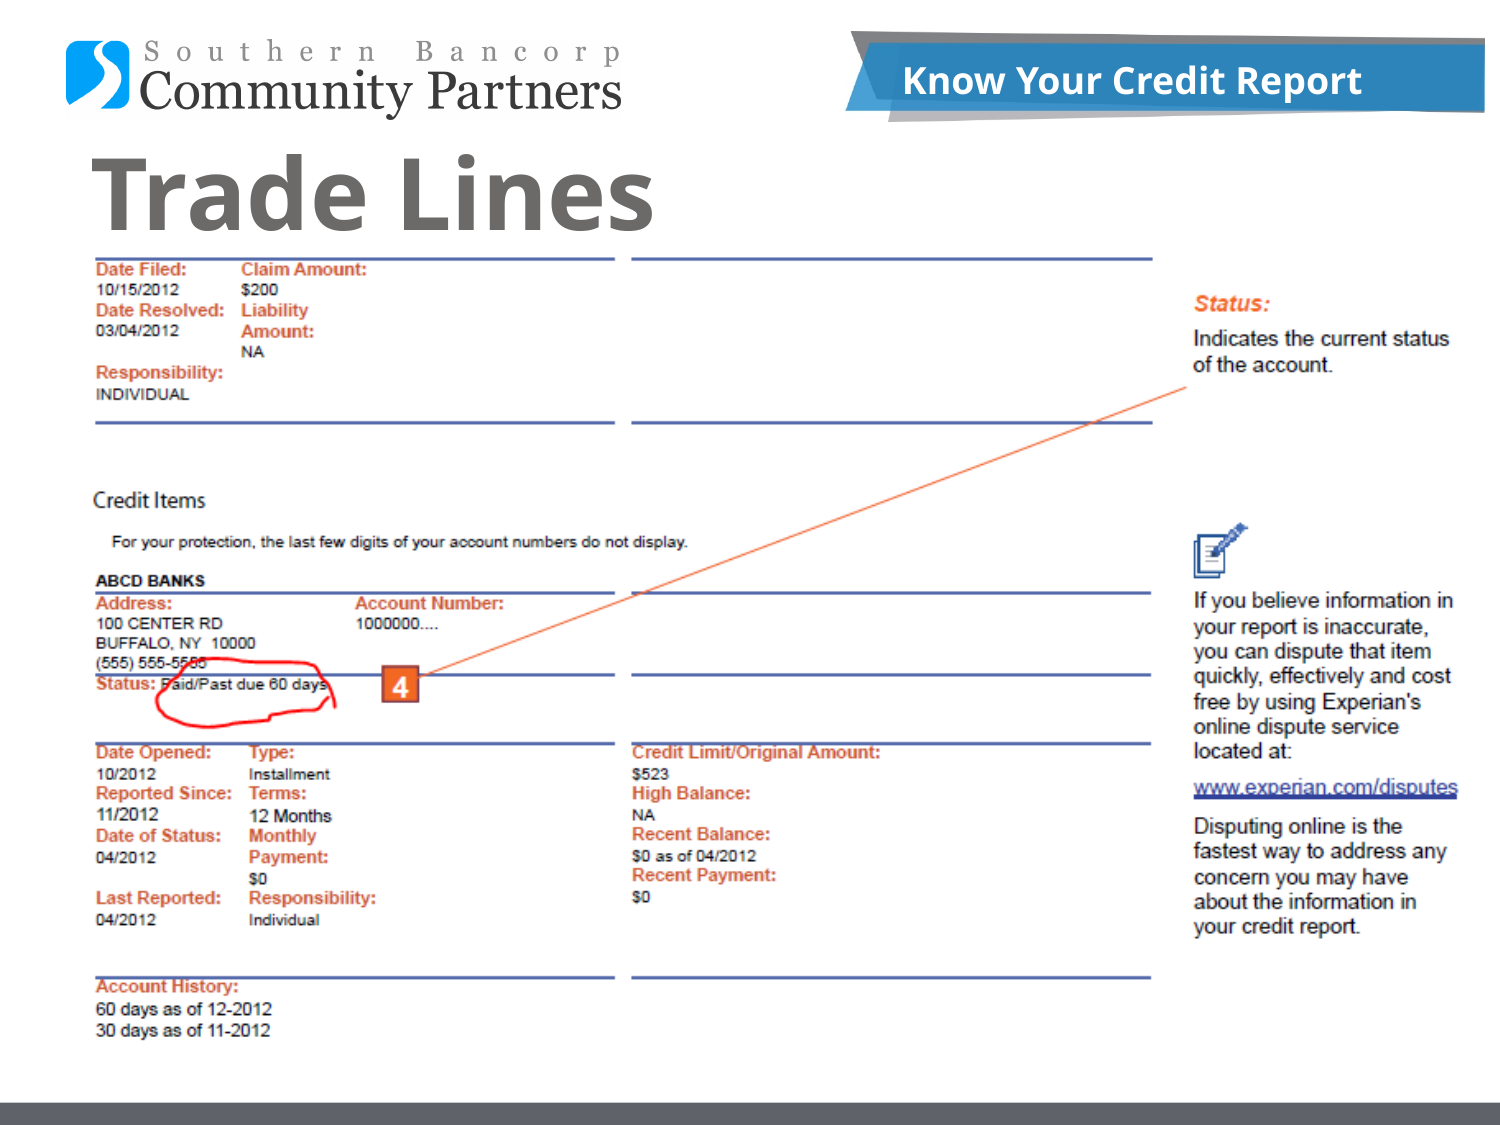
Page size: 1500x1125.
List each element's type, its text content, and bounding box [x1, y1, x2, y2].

picture [66, 39, 621, 120]
picture [66, 257, 1500, 1059]
picture [845, 31, 1485, 122]
text_box Know Your Credit Report [887, 49, 1469, 110]
title Trade Lines [75, 127, 1397, 257]
